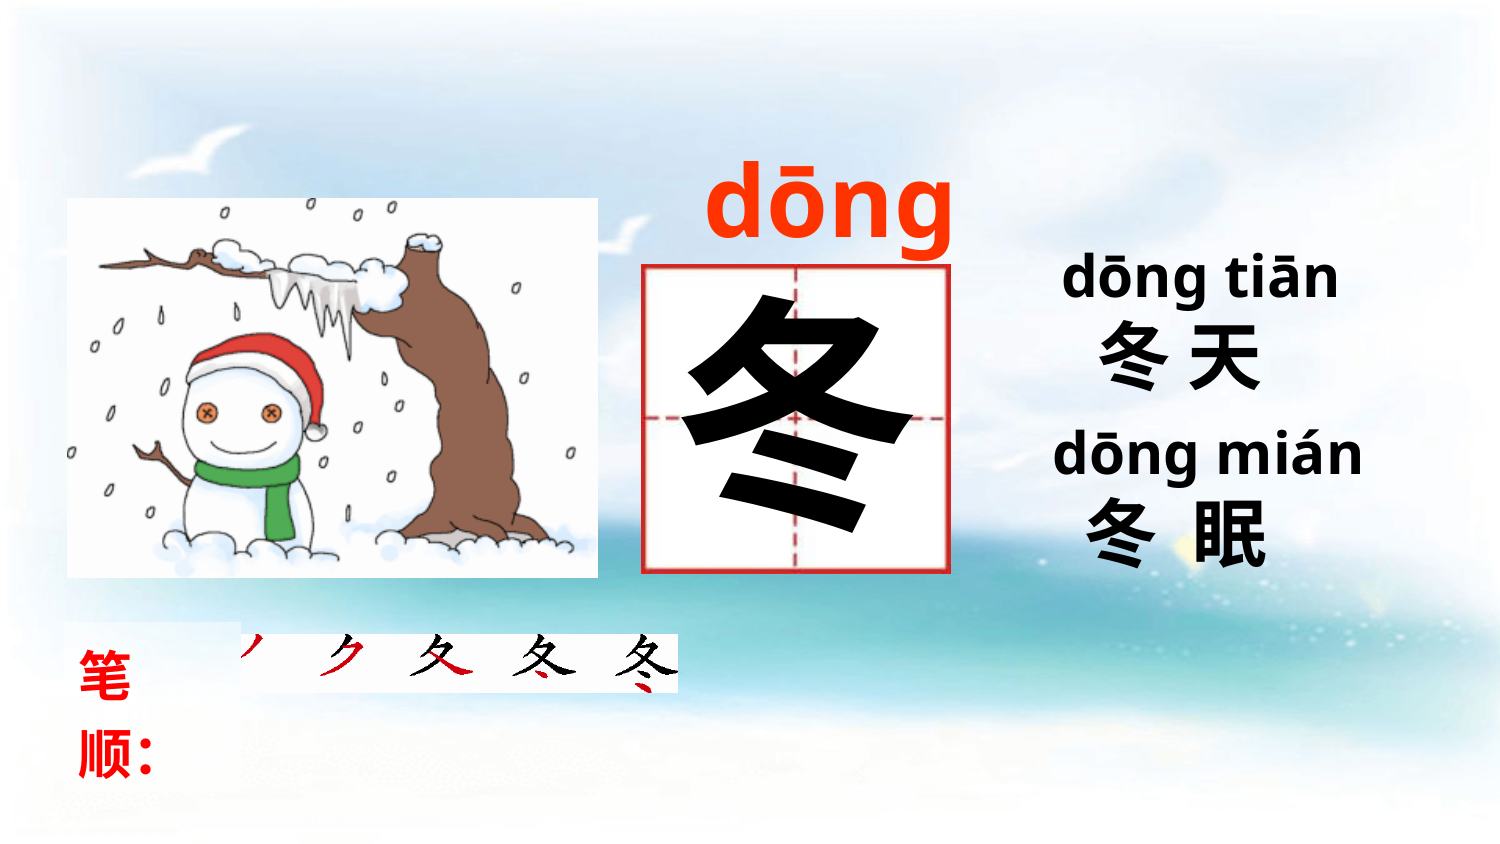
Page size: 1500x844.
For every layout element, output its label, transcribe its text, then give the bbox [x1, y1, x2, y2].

text_box dōnɡ [688, 130, 973, 265]
text_box dōnɡ mián 冬 眠 [1038, 408, 1380, 584]
text_box 笔顺： [63, 621, 242, 793]
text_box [640, 250, 951, 575]
text_box dōnɡ tiān 冬 天 [1046, 232, 1356, 407]
picture [0, 0, 1500, 844]
